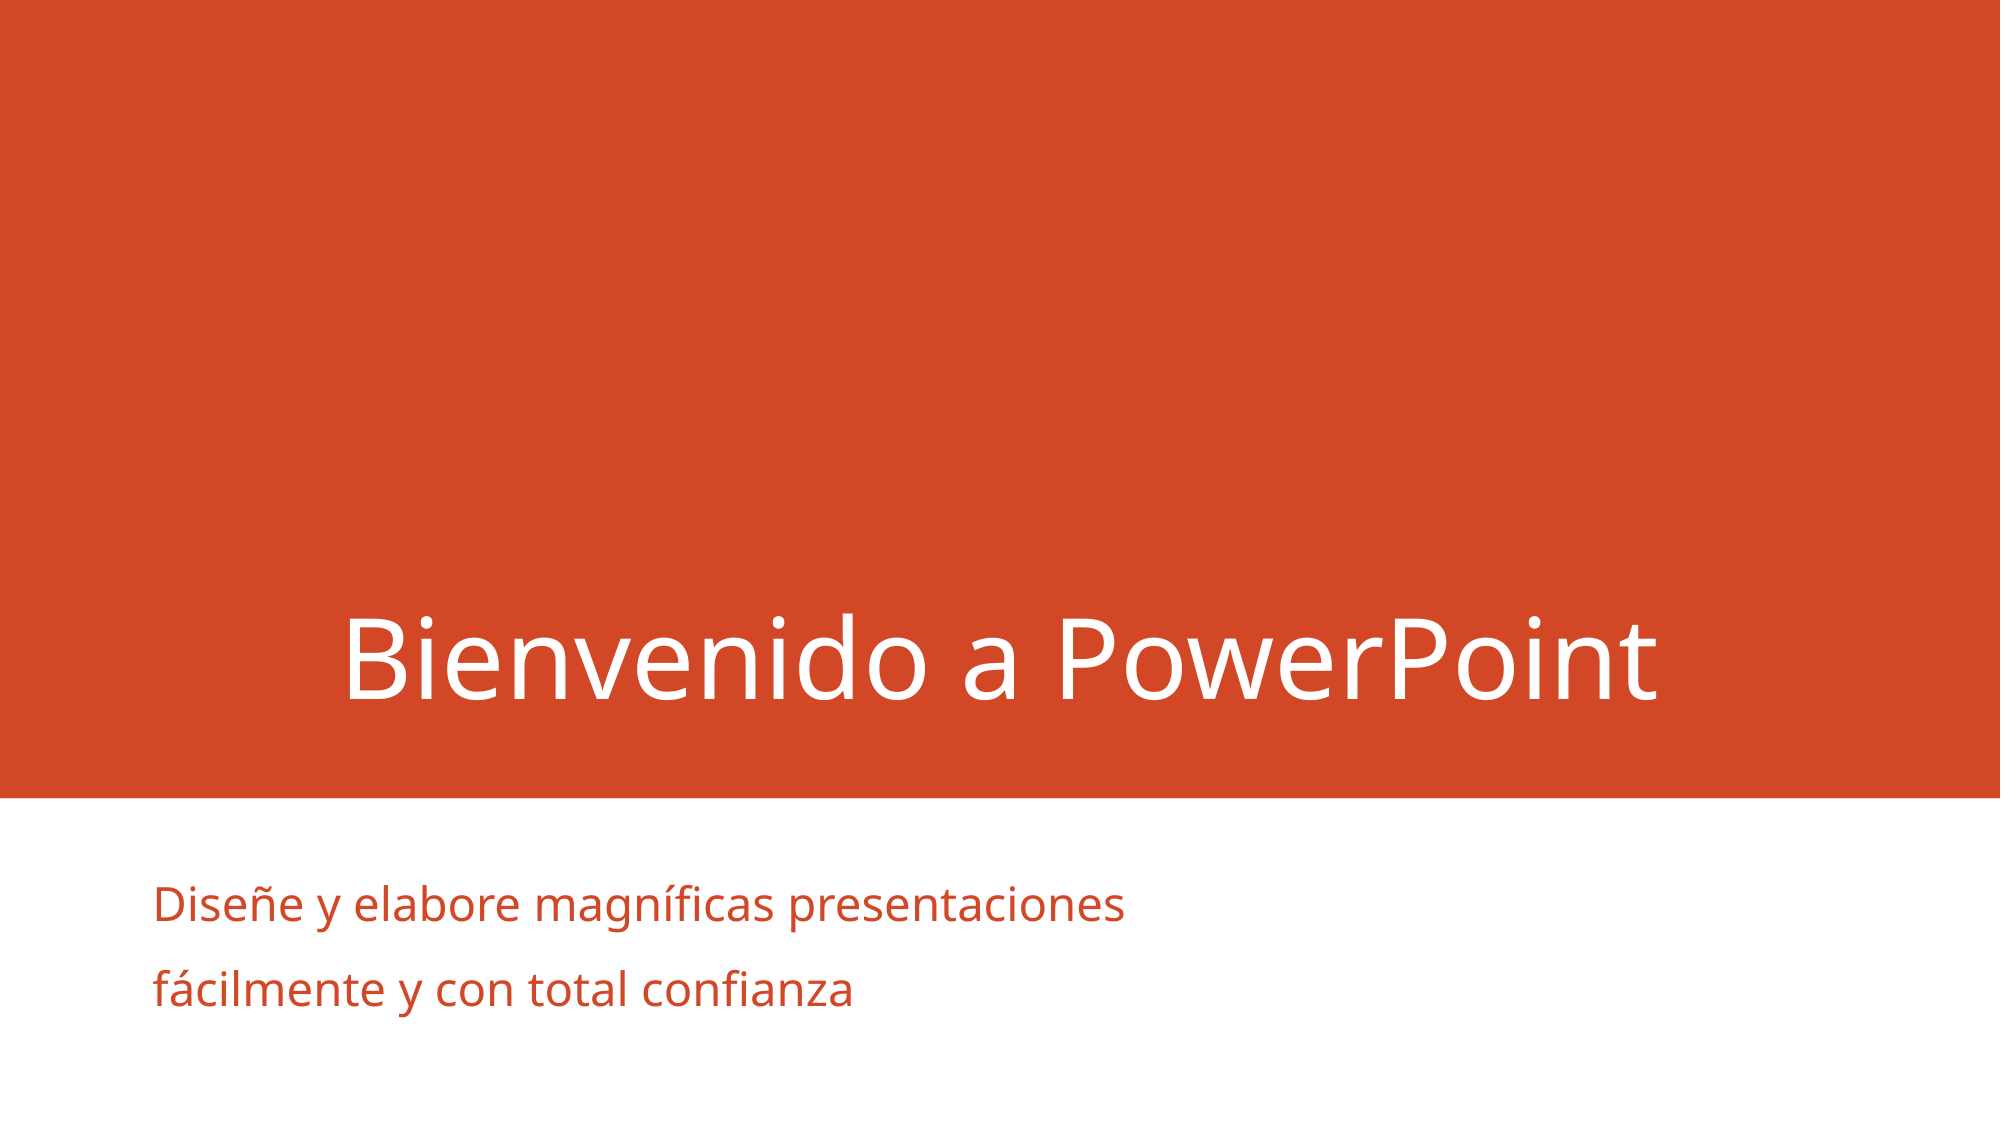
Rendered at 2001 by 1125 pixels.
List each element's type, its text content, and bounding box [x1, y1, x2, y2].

subtitle Diseñe y elabore magníficas presentaciones fácilmente y con total confianza [137, 838, 1238, 1025]
title Bienvenido a PowerPoint [137, 338, 1863, 730]
